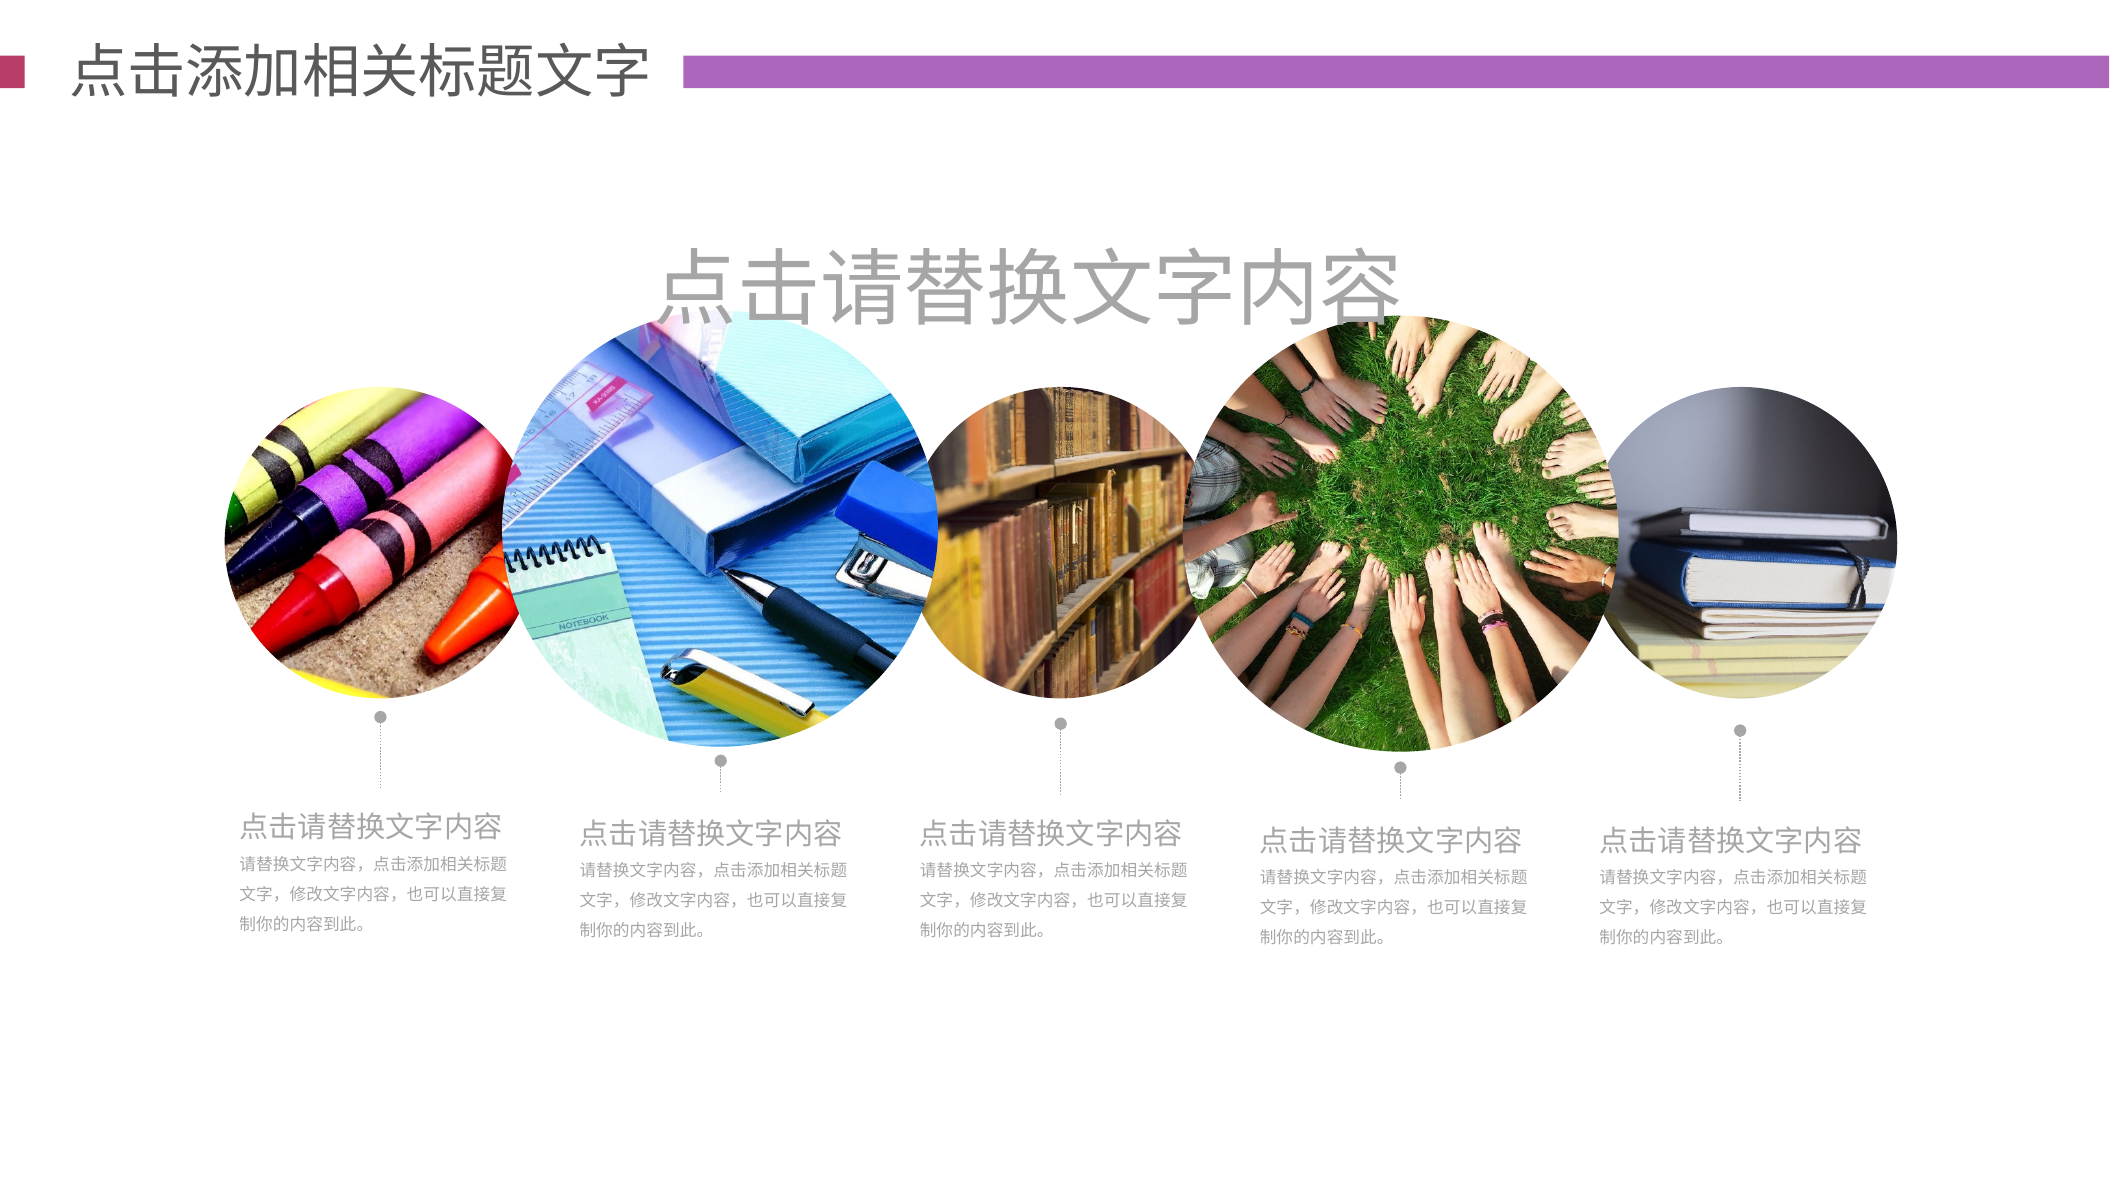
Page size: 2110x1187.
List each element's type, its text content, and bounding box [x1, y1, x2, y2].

text_box 点击请替换文字内容 请替换文字内容，点击添加相关标题文字，修改文字内容，也可以直接复制你的内容到此。 [1244, 794, 1557, 957]
text_box 点击请替换文字内容 请替换文字内容，点击添加相关标题文字，修改文字内容，也可以直接复制你的内容到此。 [564, 787, 877, 950]
text_box 点击请替换文字内容 [639, 178, 1471, 343]
text_box 点击请替换文字内容 请替换文字内容，点击添加相关标题文字，修改文字内容，也可以直接复制你的内容到此。 [1584, 794, 1897, 957]
text_box 点击添加相关标题文字 [54, 26, 667, 112]
text_box [922, 385, 1198, 700]
text_box 点击请替换文字内容 请替换文字内容，点击添加相关标题文字，修改文字内容，也可以直接复制你的内容到此。 [224, 781, 537, 944]
text_box [1181, 326, 1620, 753]
text_box 点击请替换文字内容 请替换文字内容，点击添加相关标题文字，修改文字内容，也可以直接复制你的内容到此。 [904, 787, 1217, 950]
text_box [223, 385, 519, 700]
text_box [1604, 385, 1899, 700]
text_box [501, 325, 940, 748]
